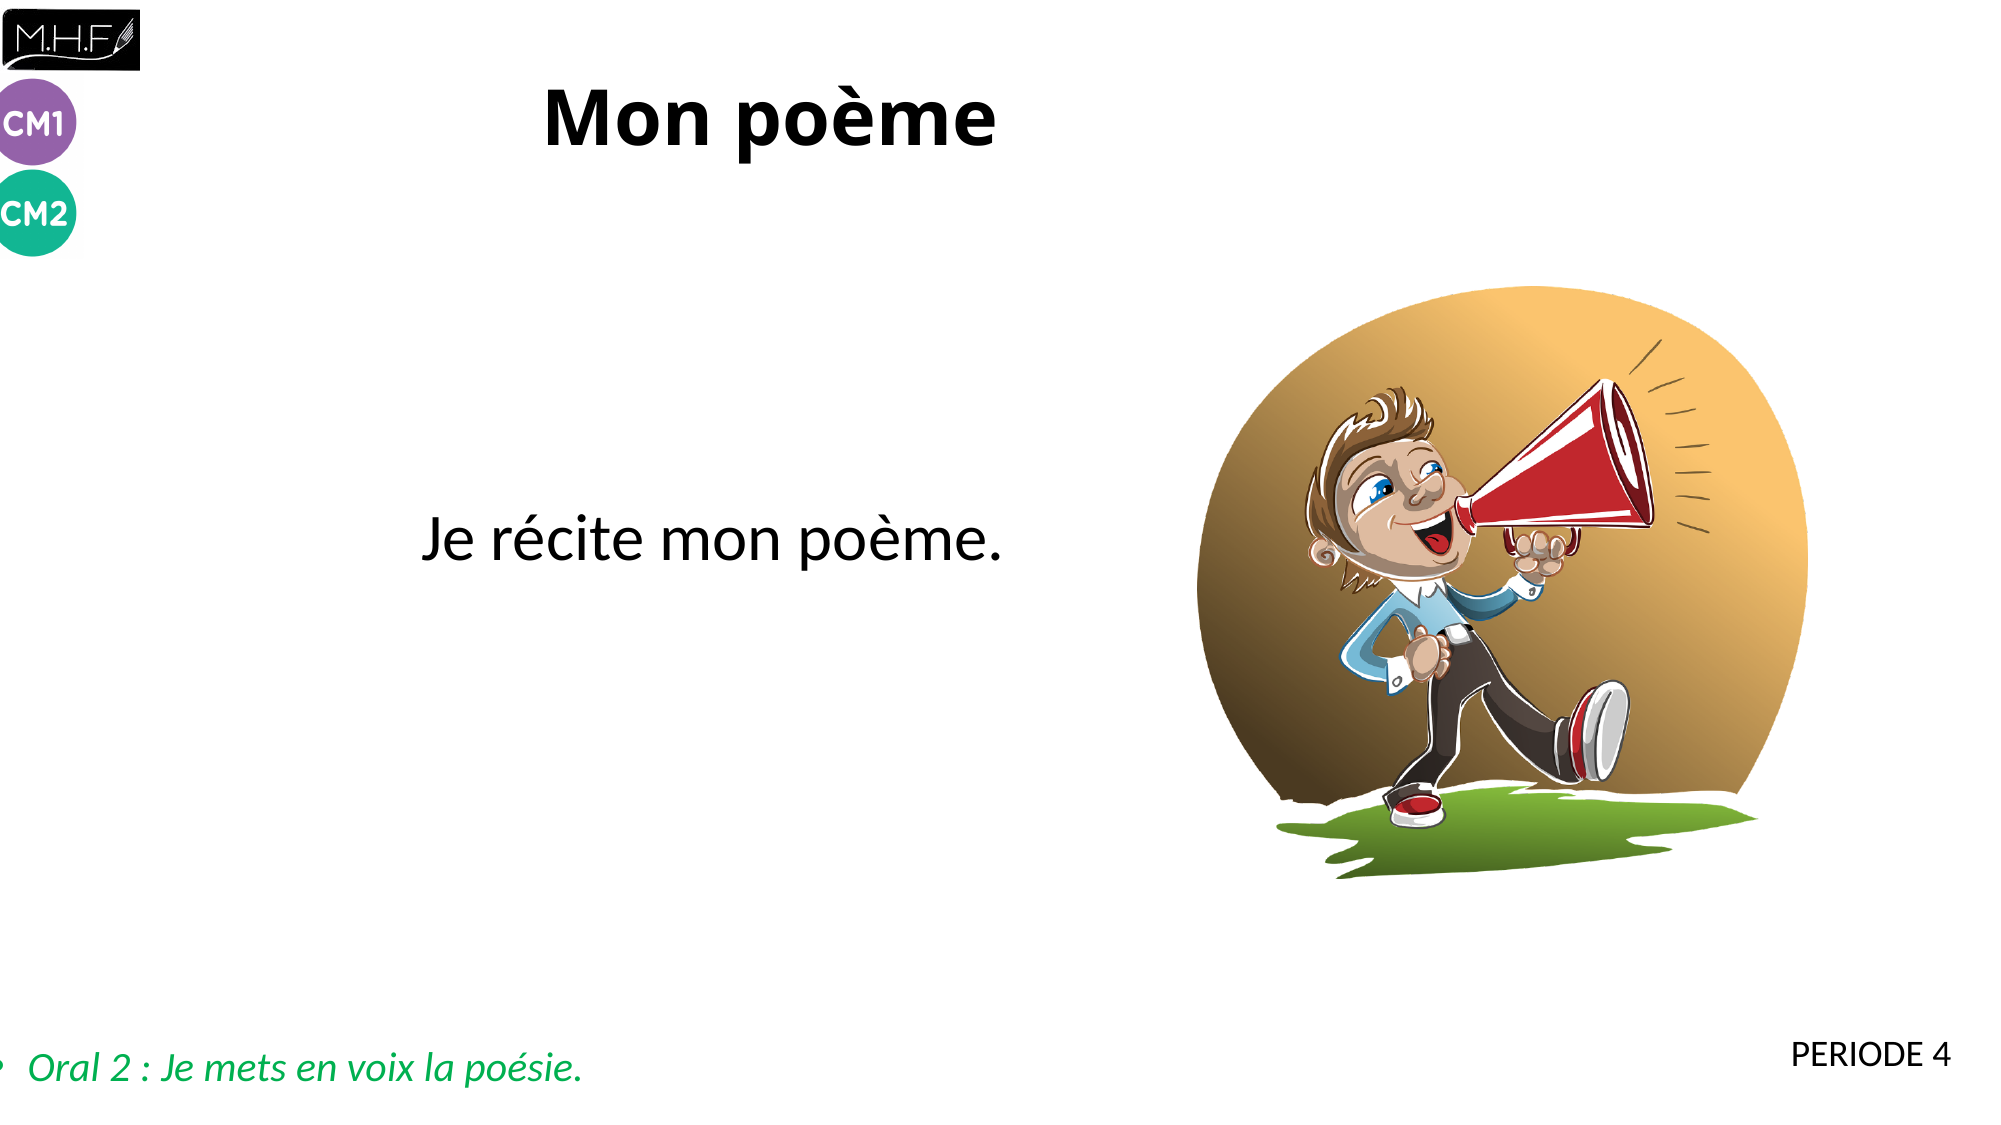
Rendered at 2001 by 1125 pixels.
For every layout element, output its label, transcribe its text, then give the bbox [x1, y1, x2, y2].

picture [0, 7, 140, 259]
list Je récite mon poème. [405, 495, 1067, 743]
title Mon poème [526, 66, 1021, 175]
text_box Oral 2 : Je mets en voix la poésie. [0, 992, 837, 1125]
text_box PERIODE 4 [1362, 1021, 1967, 1082]
picture [1196, 286, 1808, 879]
